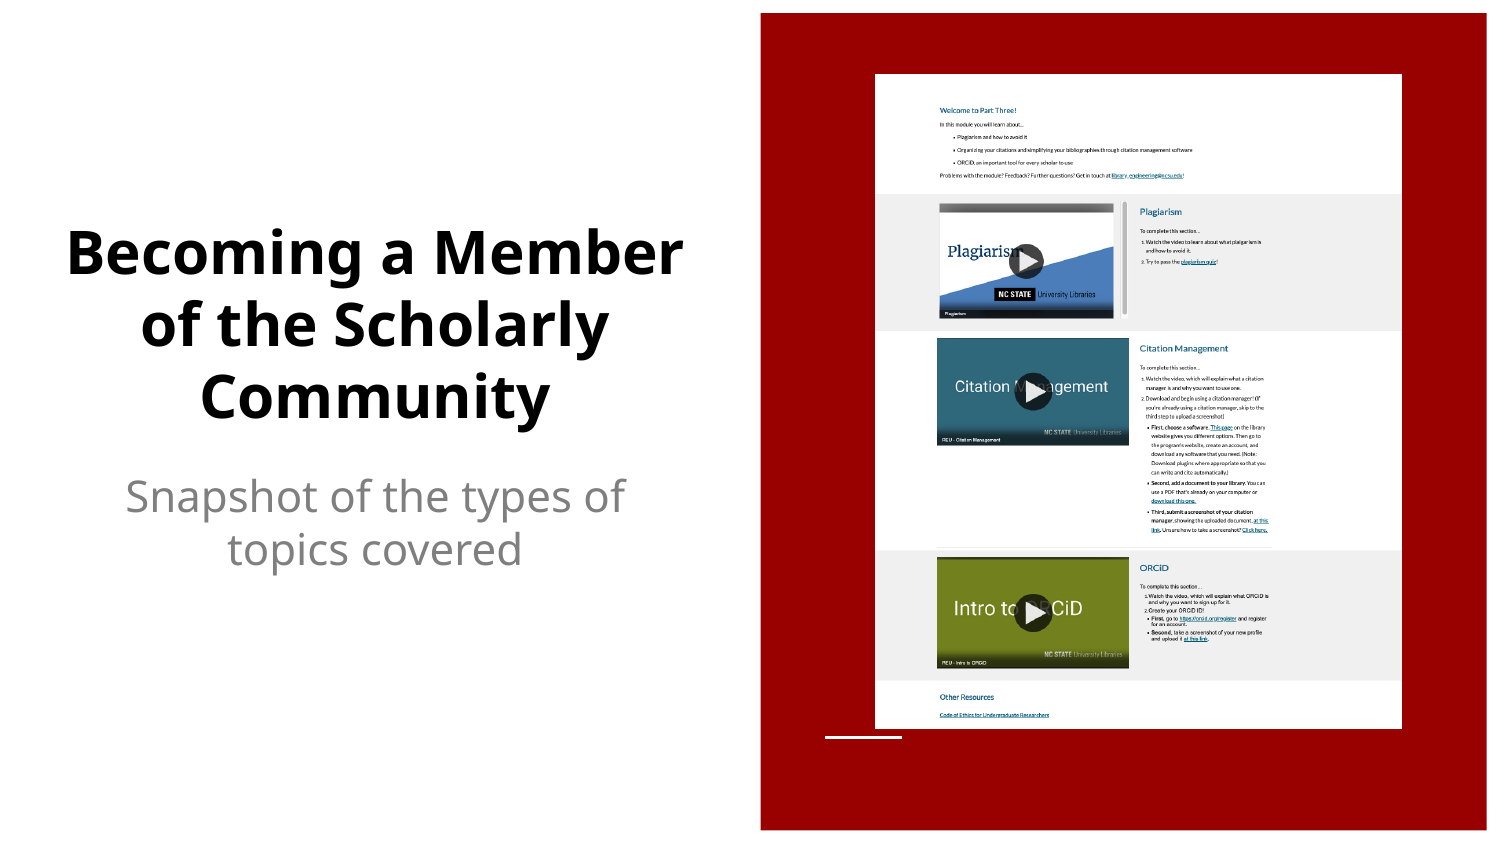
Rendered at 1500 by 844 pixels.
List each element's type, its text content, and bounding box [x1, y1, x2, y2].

title Becoming a Member of the Scholarly Community [43, 193, 708, 446]
picture [874, 74, 1402, 730]
subtitle Snapshot of the types of topics covered [43, 454, 708, 675]
